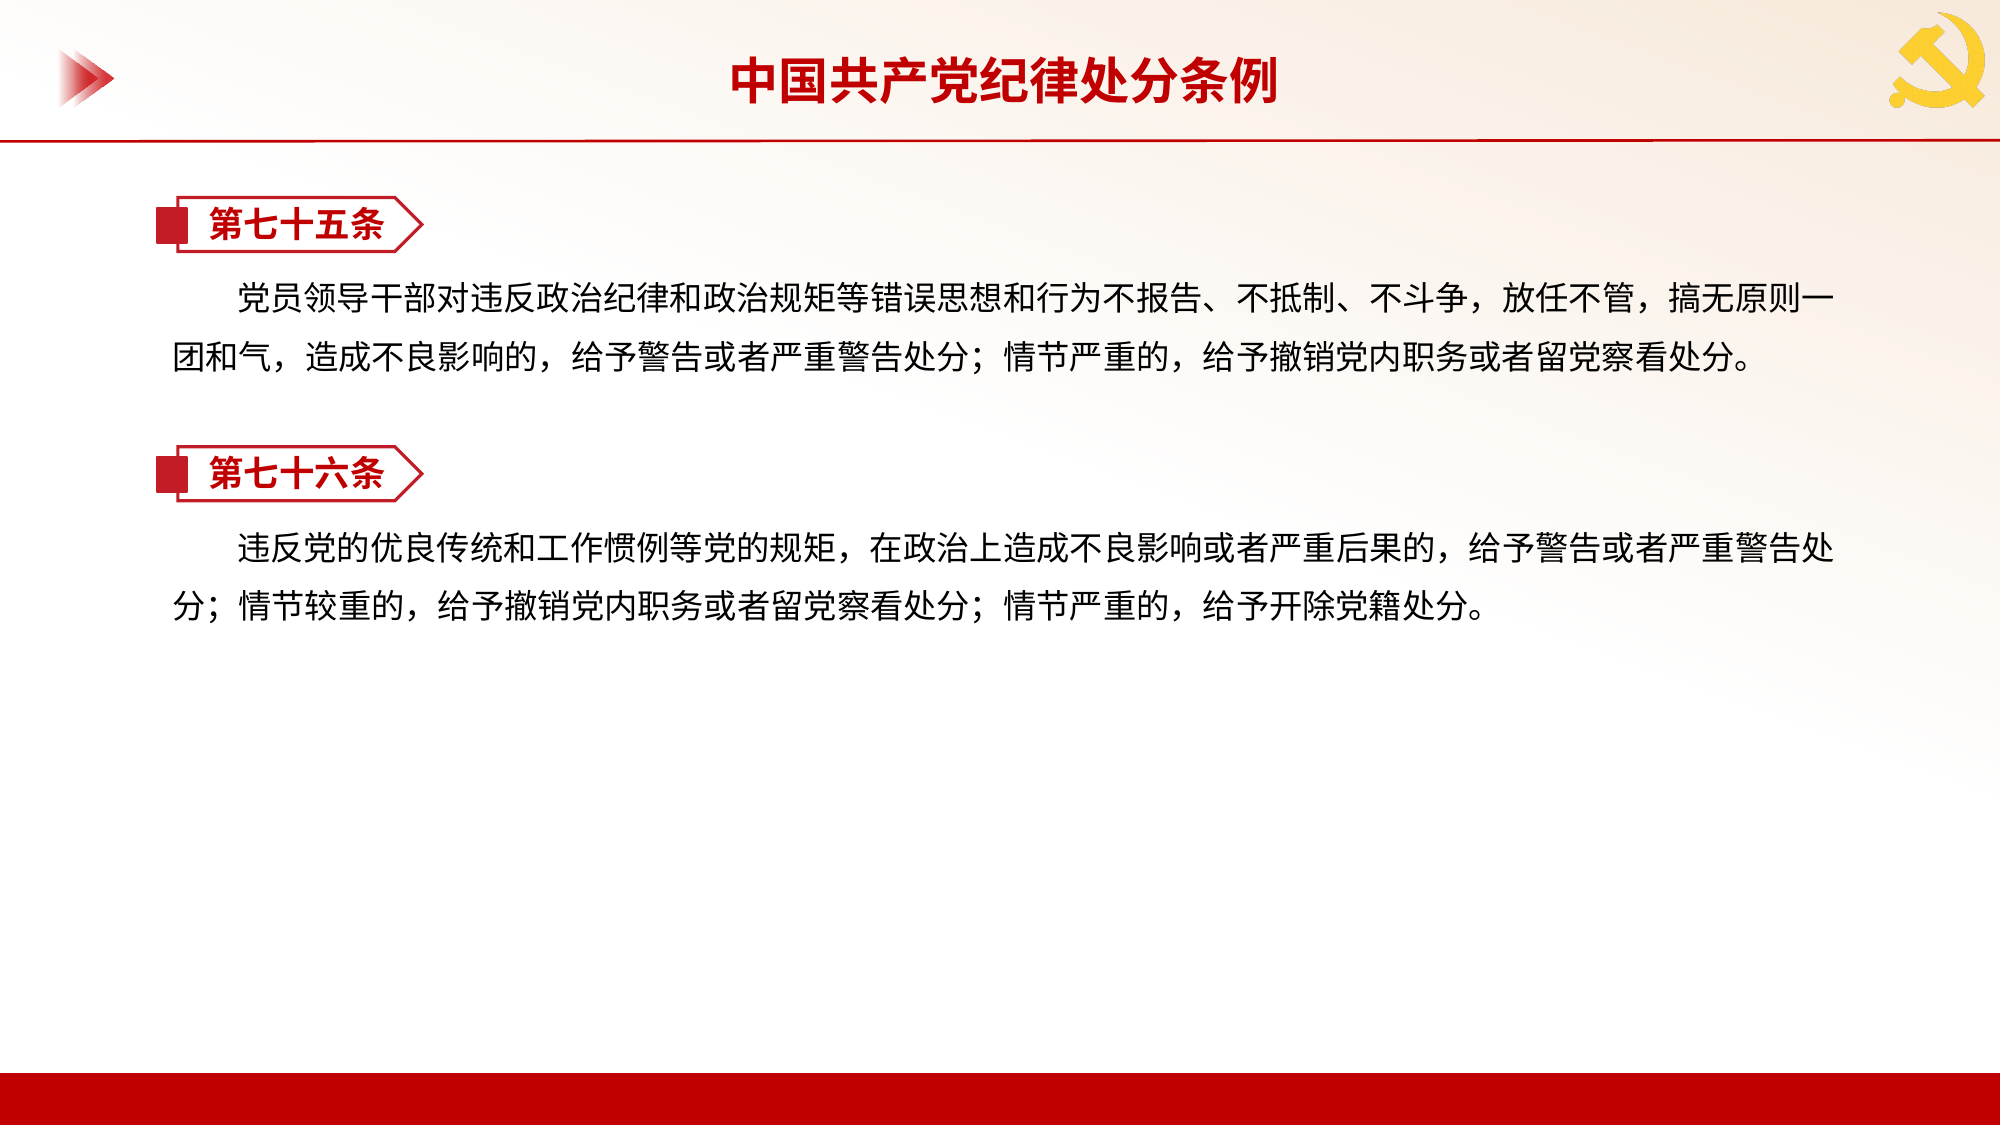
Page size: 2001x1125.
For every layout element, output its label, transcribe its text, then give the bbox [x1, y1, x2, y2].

text_box 党员领导干部对违反政治纪律和政治规矩等错误思想和行为不报告、不抵制、不斗争，放任不管，搞无原则一团和气，造成不良影响的，给予警告或者严重警告处分；情节严重的，给予撤销党内职务或者留党察看处分。 [157, 251, 1850, 334]
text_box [156, 443, 422, 502]
picture [1889, 12, 1985, 108]
text_box 违反党的优良传统和工作惯例等党的规矩，在政治上造成不良影响或者严重后果的，给予警告或者严重警告处分；情节较重的，给予撤销党内职务或者留党察看处分；情节严重的，给予开除党籍处分。 [157, 501, 1850, 583]
text_box 中国共产党纪律处分条例 [303, 29, 1705, 117]
text_box [0, 1072, 2000, 1125]
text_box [156, 194, 422, 253]
